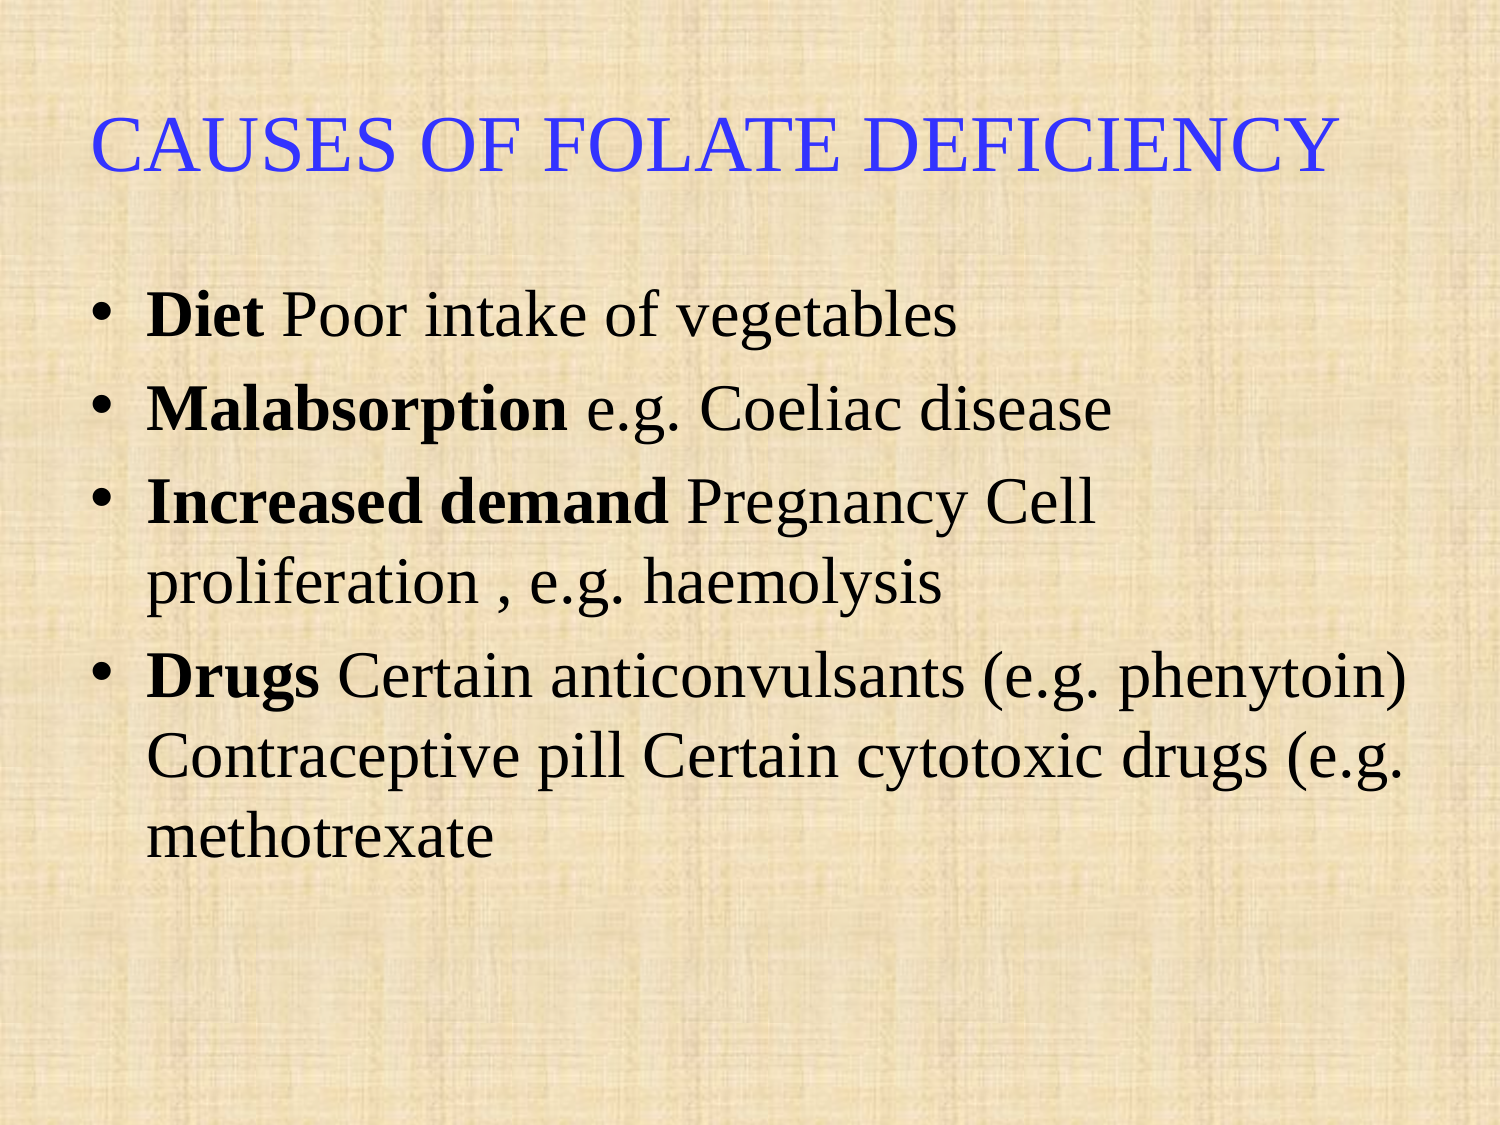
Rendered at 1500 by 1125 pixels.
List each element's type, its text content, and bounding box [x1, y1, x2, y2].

title CAUSES OF FOLATE DEFICIENCY [75, 45, 1425, 233]
list Diet Poor intake of vegetables Malabsorption e.g. Coeliac disease Increased demand Pregnancy Cell proliferation , e.g. haemolysis Drugs Certain anticonvulsants (e.g. phenytoin) Contraceptive pill Certain cytotoxic drugs (e.g. methotrexate [75, 262, 1425, 1005]
